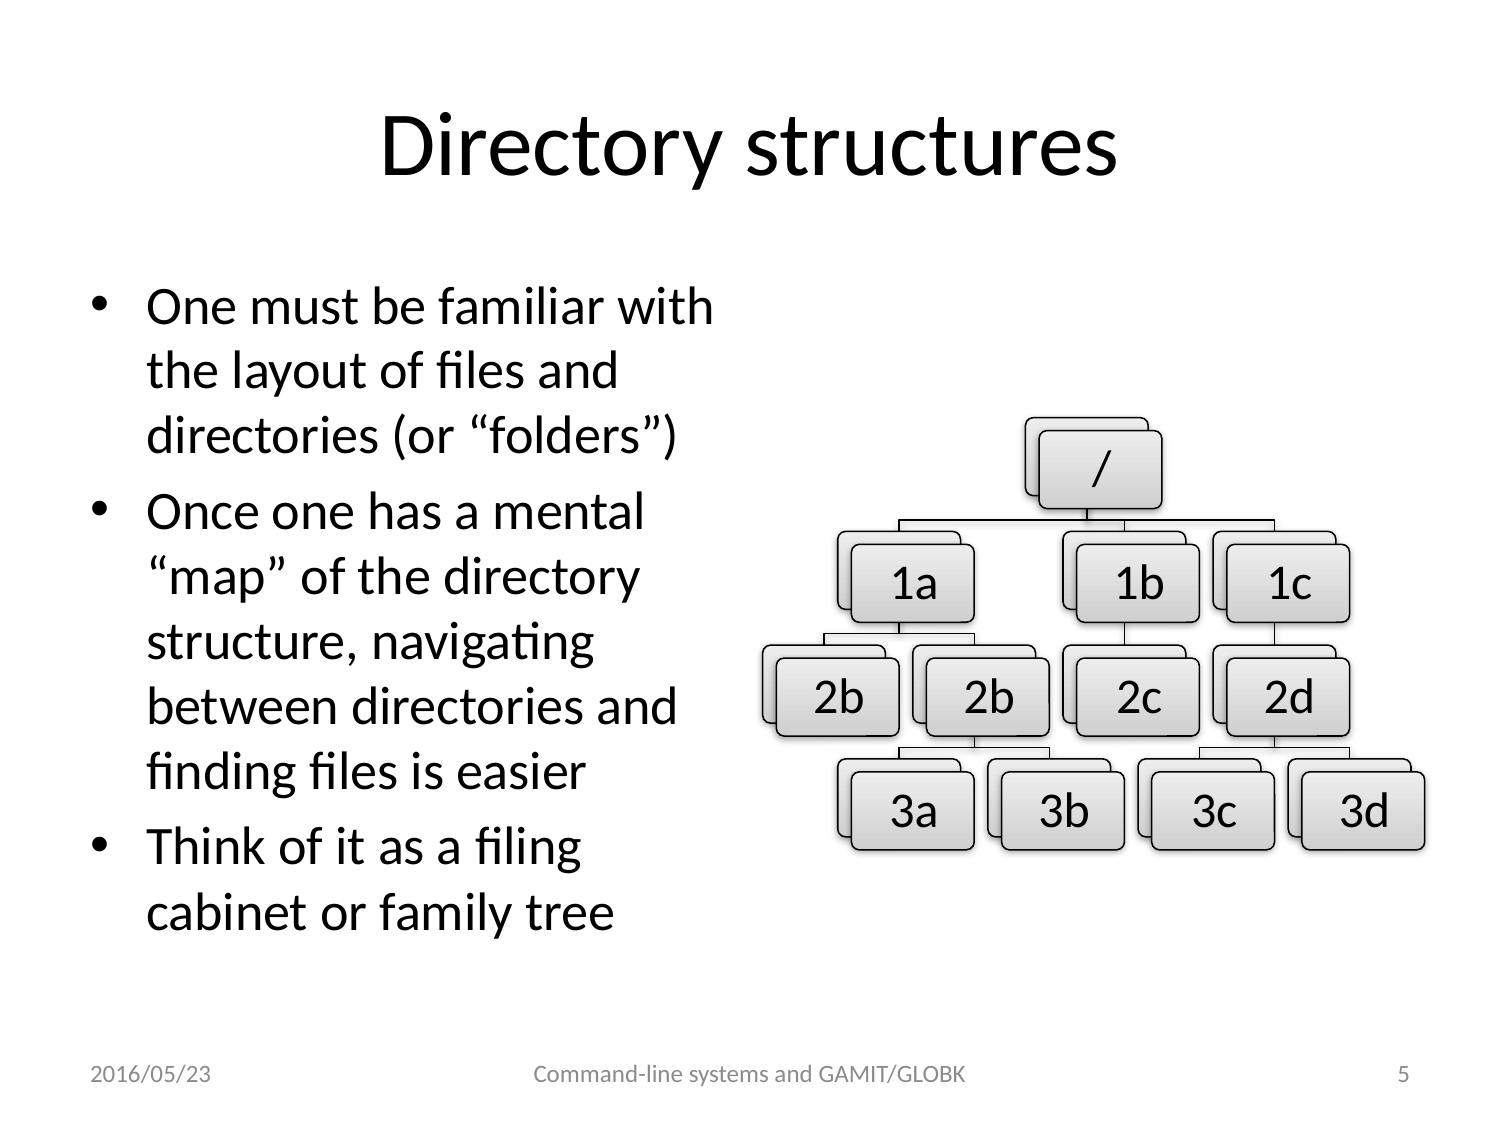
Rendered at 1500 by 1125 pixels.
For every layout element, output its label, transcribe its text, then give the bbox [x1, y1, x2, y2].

slide_number 5 [1074, 1042, 1425, 1103]
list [762, 262, 1426, 1006]
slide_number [75, 1042, 425, 1103]
title Directory structures [75, 45, 1425, 233]
footer Command-line systems and GAMIT/GLOBK [512, 1042, 988, 1103]
list One must be familiar with the layout of files and directories (or “folders”) Once one has a mental “map” of the directory structure, navigating between directories and finding files is easier Think of it as a filing cabinet or family tree [75, 262, 738, 1005]
